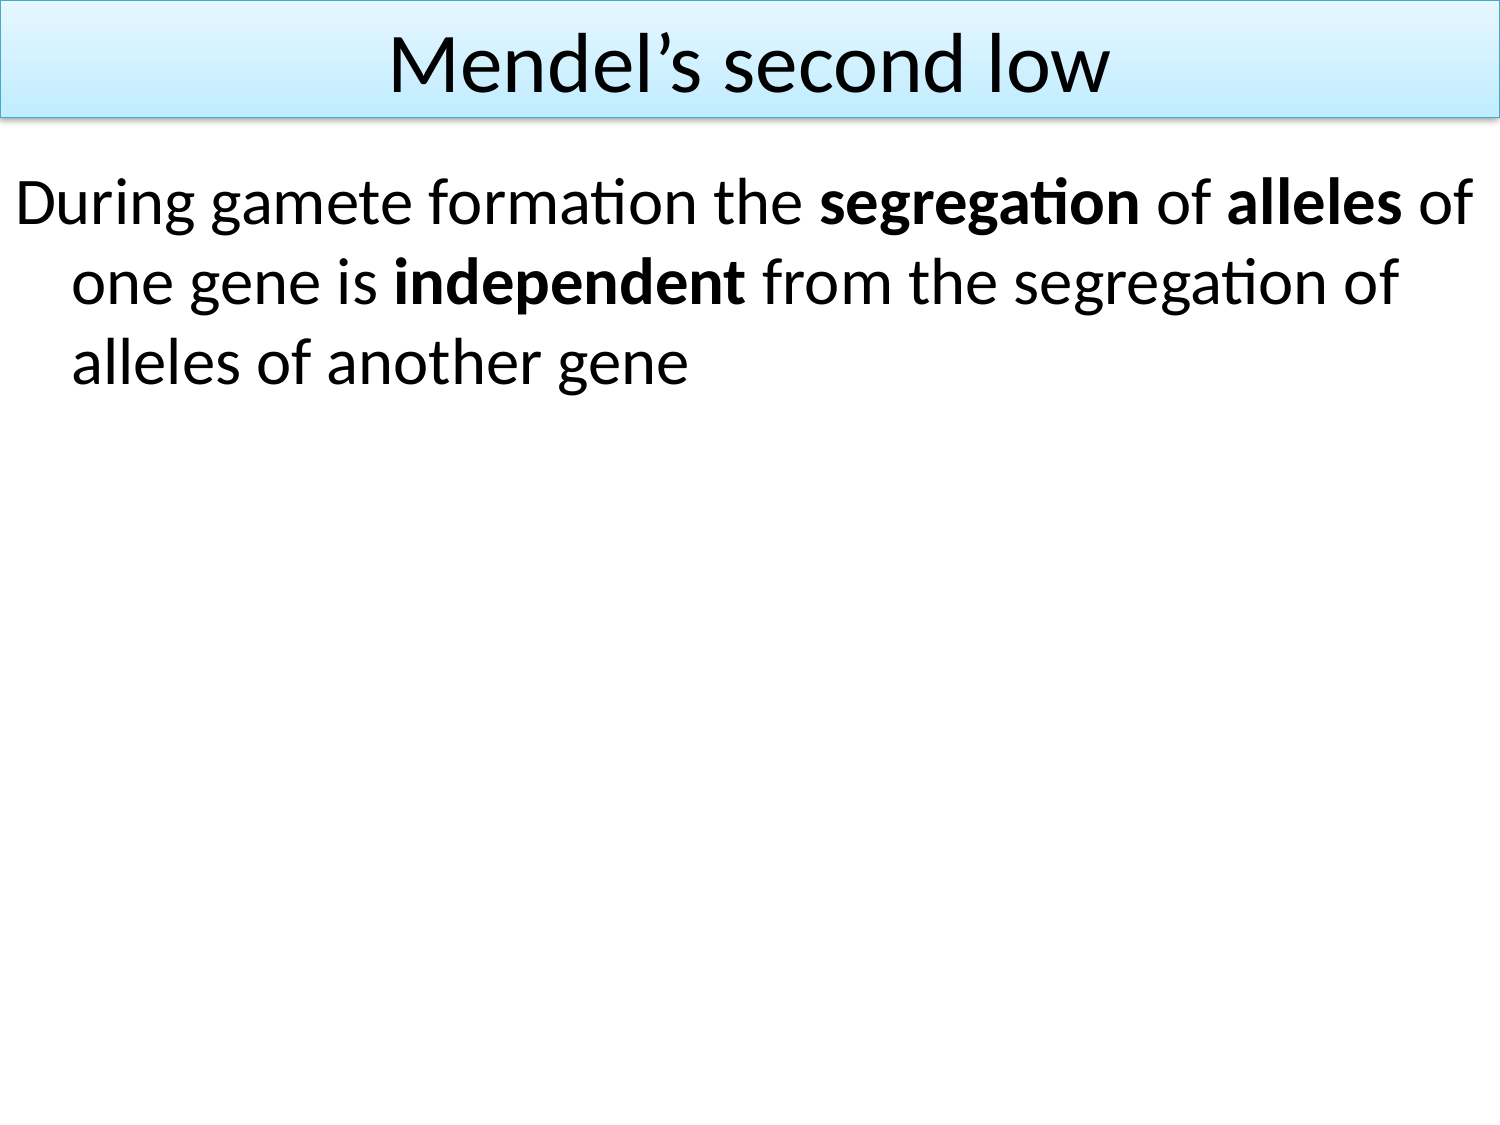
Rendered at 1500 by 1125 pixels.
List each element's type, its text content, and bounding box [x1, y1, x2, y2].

title Mendel’s second low [0, 0, 1500, 118]
list During gamete formation the segregation of alleles of one gene is independent from the segregation of alleles of another gene [0, 149, 1500, 1125]
